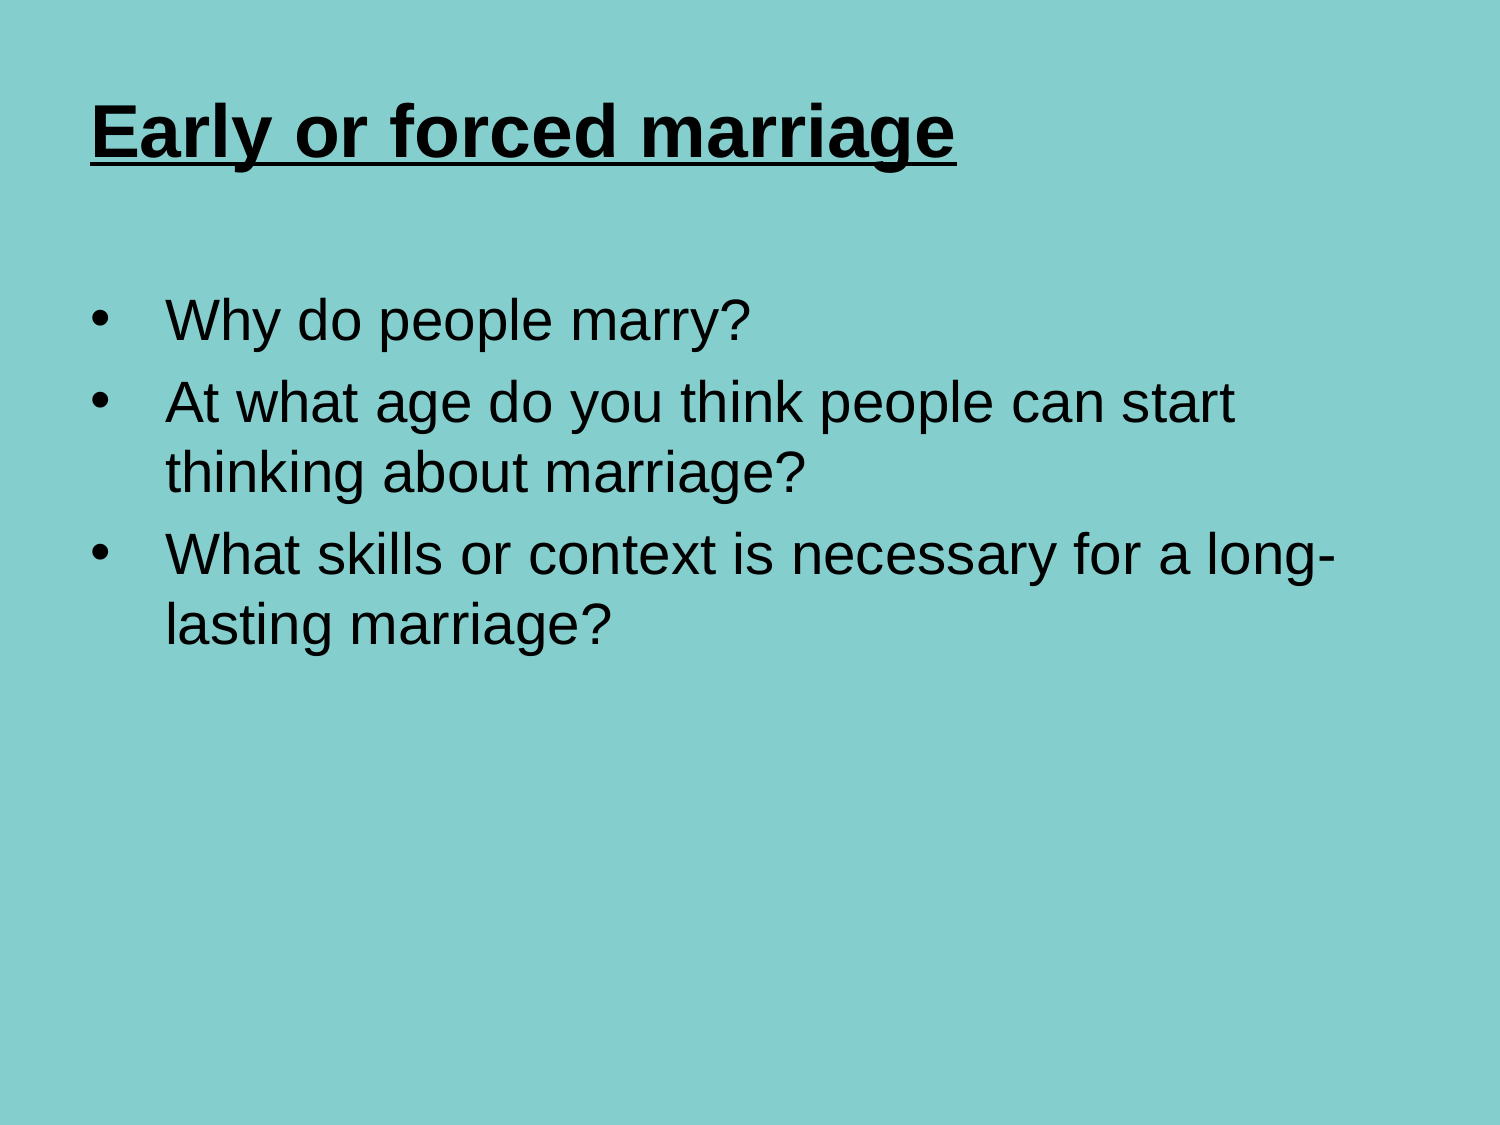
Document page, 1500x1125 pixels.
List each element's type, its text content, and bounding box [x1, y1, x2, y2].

list Why do people marry? At what age do you think people can start thinking about marriage? What skills or context is necessary for a long-lasting marriage? [75, 275, 1438, 838]
title Early or forced marriage [75, 75, 1438, 275]
